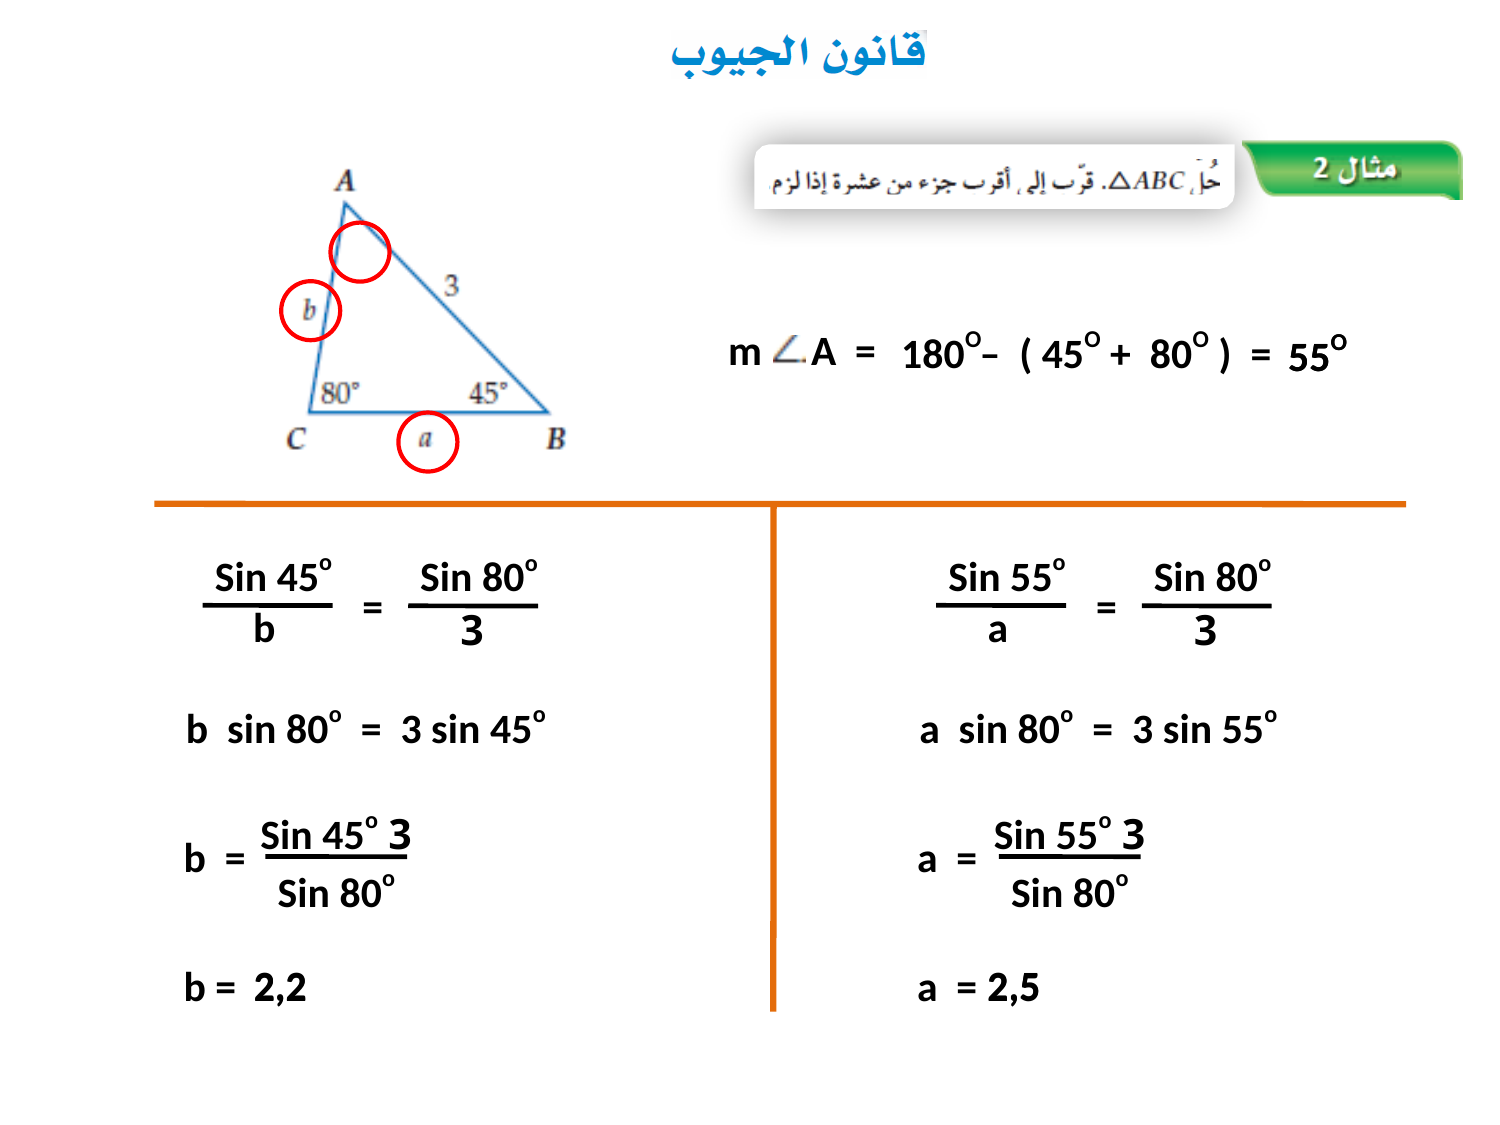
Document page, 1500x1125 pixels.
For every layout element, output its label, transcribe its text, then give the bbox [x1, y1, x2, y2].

text_box 2,5 [972, 952, 1067, 1044]
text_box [180, 538, 573, 664]
picture [761, 151, 1228, 202]
picture [280, 163, 575, 458]
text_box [700, 316, 901, 408]
text_box a sin 80o = 3 sin 55o [904, 691, 1339, 783]
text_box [976, 796, 1163, 922]
text_box 55O [1262, 319, 1383, 411]
text_box b sin 80o = 3 sin 45o [171, 691, 605, 783]
text_box a = [902, 823, 971, 914]
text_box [913, 538, 1306, 664]
picture [1241, 140, 1463, 201]
text_box [407, 466, 449, 474]
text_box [242, 796, 430, 922]
text_box 2,2 [239, 952, 333, 1044]
text_box b = [168, 823, 237, 914]
text_box 180O ̶ ( 45O + 80O ) = [902, 316, 1306, 408]
picture [671, 30, 927, 79]
text_box b = [168, 951, 239, 1043]
text_box a = [902, 951, 972, 1043]
